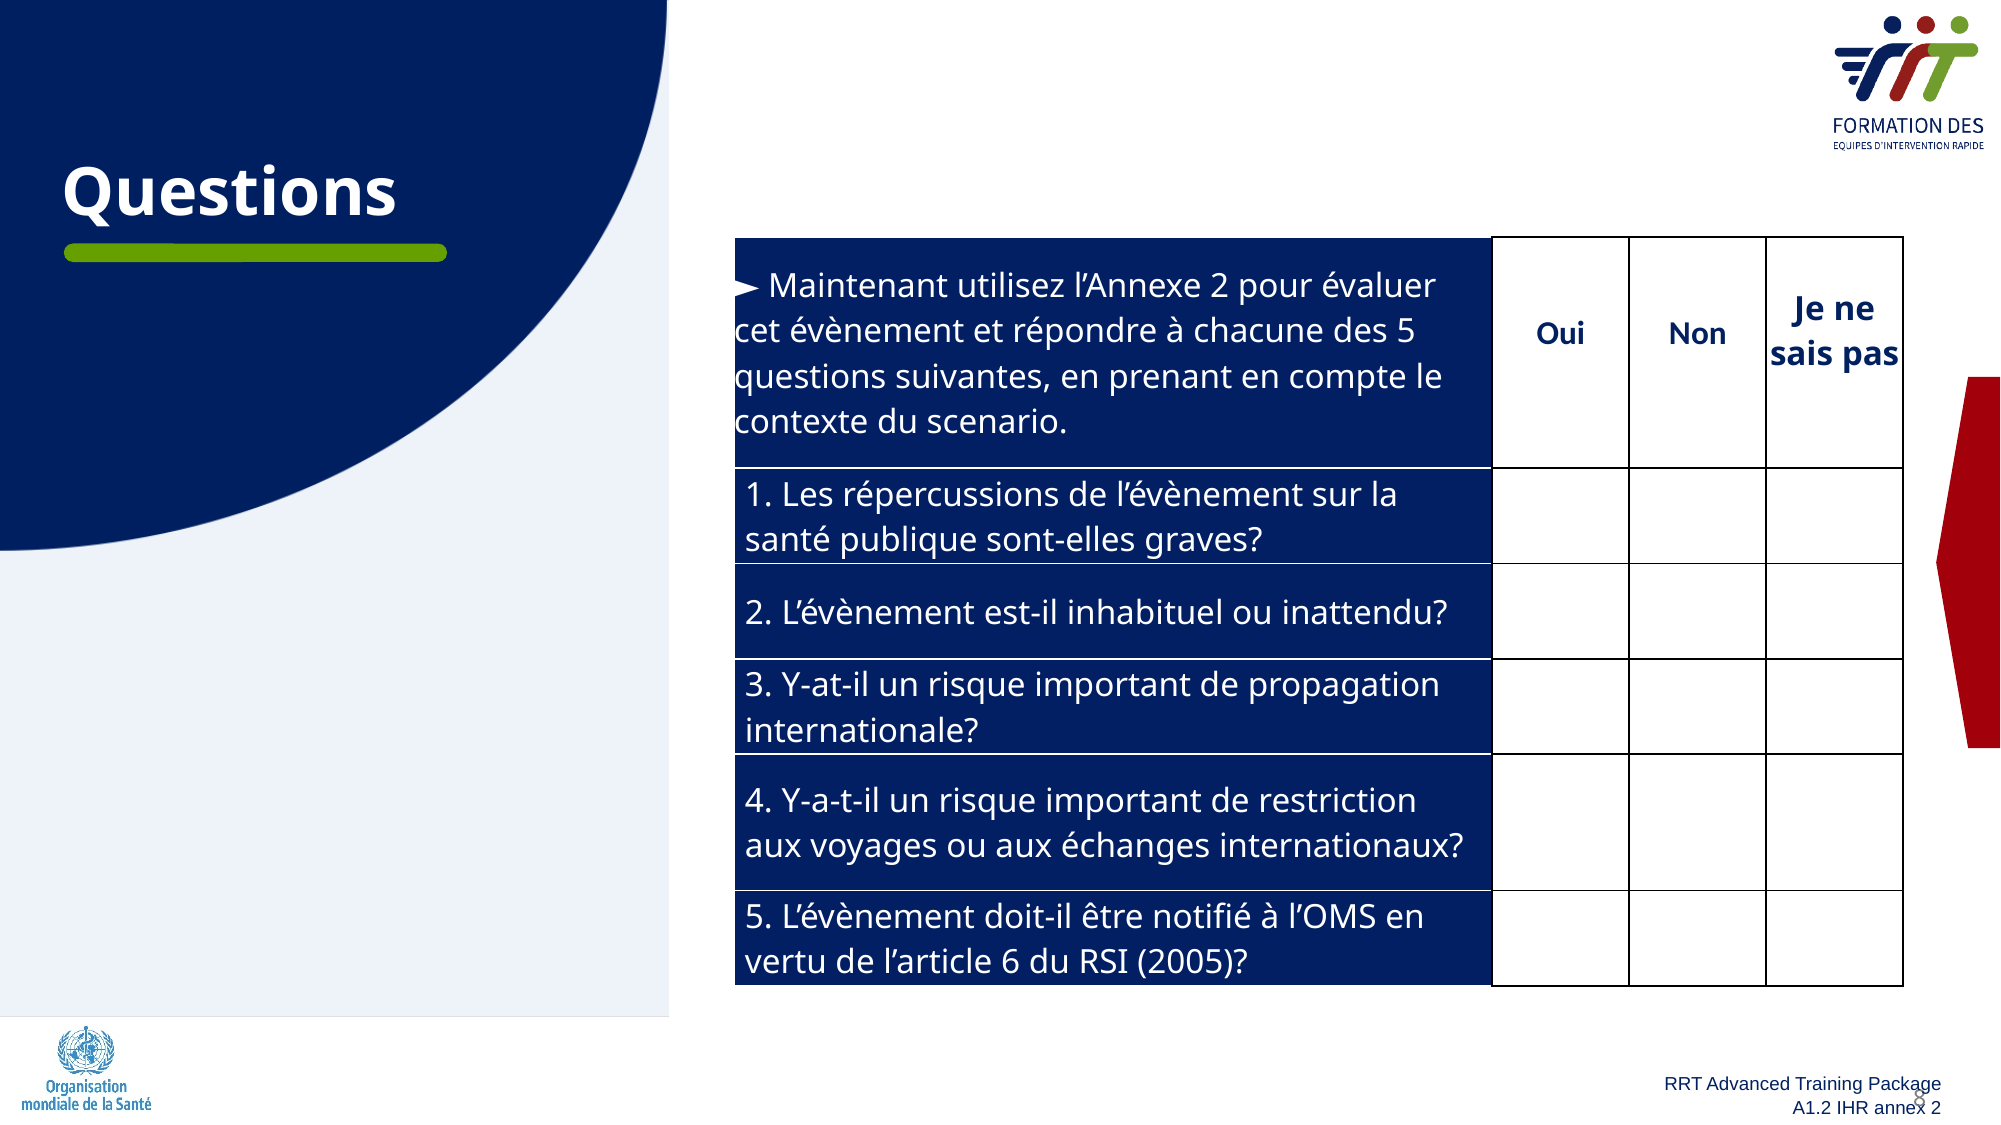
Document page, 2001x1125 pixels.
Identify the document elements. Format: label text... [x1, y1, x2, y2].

text_box Questions [53, 140, 406, 236]
table_cell [1493, 891, 1628, 985]
table_cell [1493, 755, 1628, 890]
table_cell [1767, 564, 1902, 658]
table_cell 4. Y-a-t-il un risque important de restriction aux voyages ou aux échanges internationaux? [735, 755, 1491, 890]
table_cell [1767, 891, 1902, 985]
picture [1833, 15, 1984, 151]
table_cell [1767, 660, 1902, 753]
table_cell [1767, 755, 1902, 890]
table_cell 3. Y-at-il un risque important de propagation internationale? [735, 660, 1491, 753]
picture [20, 1024, 152, 1111]
table_cell [1493, 660, 1628, 753]
table_header Je ne sais pas [1767, 238, 1902, 467]
table_cell [1493, 469, 1628, 563]
table_header Non [1630, 238, 1765, 467]
table_cell [1630, 564, 1765, 658]
table_cell 2. L’évènement est-il inhabituel ou inattendu? [735, 564, 1491, 658]
table_cell [1630, 469, 1765, 563]
table_header Oui [1493, 238, 1628, 467]
table_cell [1630, 891, 1765, 985]
table_cell 5. L’évènement doit-il être notifié à l’OMS en vertu de l’article 6 du RSI (2005)? [735, 891, 1491, 985]
table_cell [1767, 469, 1902, 563]
picture [0, 0, 669, 1018]
table_cell [1630, 755, 1765, 890]
table_cell [1630, 660, 1765, 753]
table_cell 1. Les répercussions de l’évènement sur la santé publique sont-elles graves? [735, 469, 1491, 563]
table_header ► Maintenant utilisez l’Annexe 2 pour évaluer cet évènement et répondre à chacune des 5 questions suivantes, en prenant en compte le contexte du scenario. [735, 238, 1491, 467]
table_cell [1493, 564, 1628, 658]
